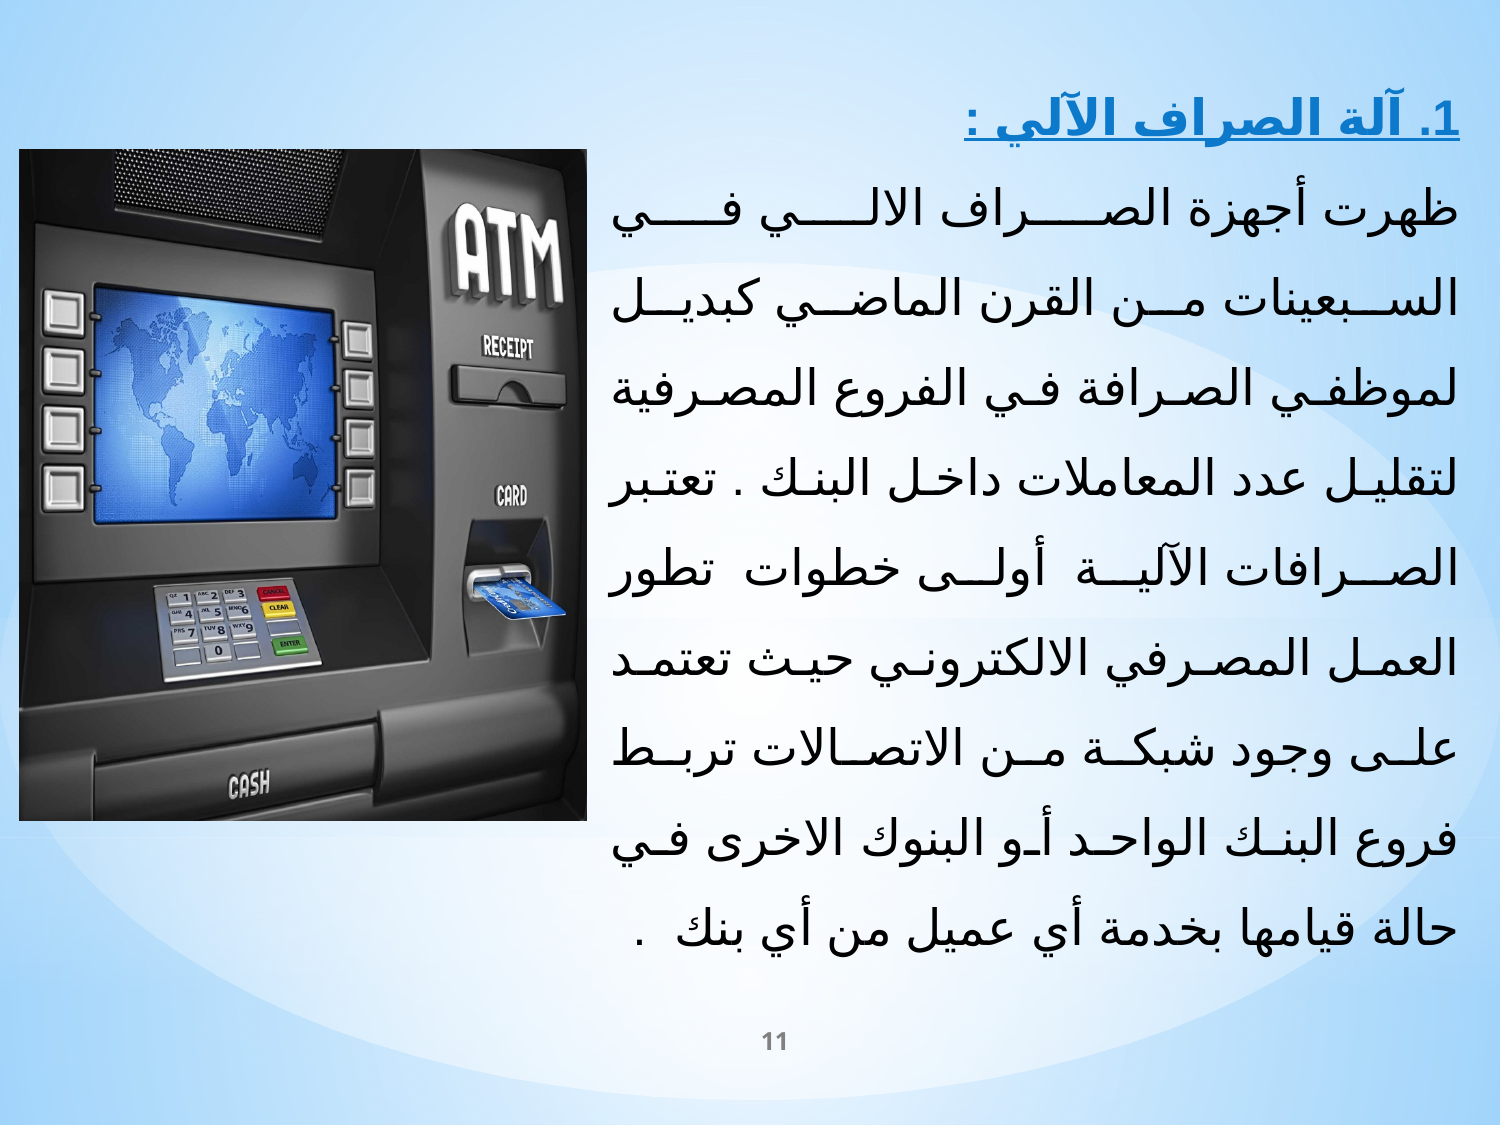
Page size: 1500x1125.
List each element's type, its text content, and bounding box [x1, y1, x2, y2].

text_box 1. آلة الصراف الآلي : ظهرت أجهزة الصراف الالي في السبعينات من القرن الماضي كبديل لموظفي الصرافة في الفروع المصرفية لتقليل عدد المعاملات داخل البنك . تعتبر الصرافات الآلية أولى خطوات تطور العمل المصرفي الالكتروني حيث تعتمد على وجود شبكة من الاتصالات تربط فروع البنك الواحد أو البنوك الاخرى في حالة قيامها بخدمة أي عميل من أي بنك . [596, 47, 1475, 963]
picture [19, 148, 587, 822]
slide_number 11 [624, 1012, 925, 1073]
